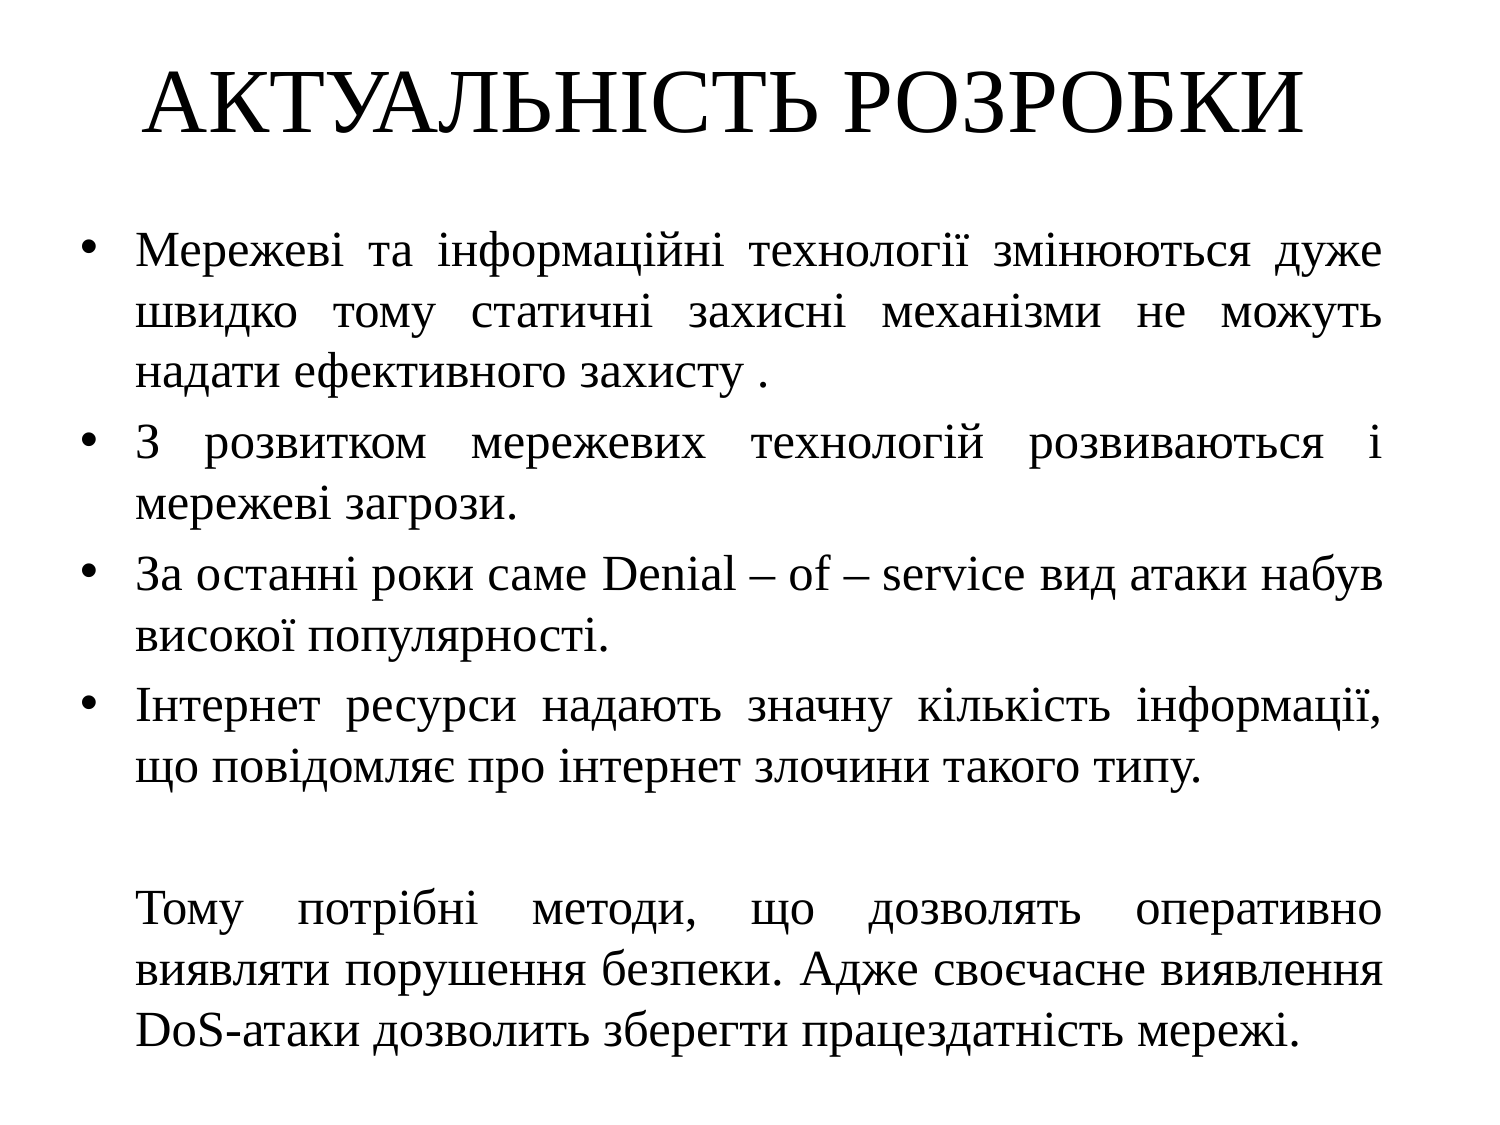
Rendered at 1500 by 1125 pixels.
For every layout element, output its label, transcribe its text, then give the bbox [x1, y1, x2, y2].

list Мережеві та інформаційні технології змінюються дуже швидко тому статичні захисні механізми не можуть надати ефективного захисту . З розвитком мережевих технологій розвиваються і мережеві загрози. За останні роки саме Denial – of – service вид атаки набув високої популярності. Інтернет ресурси надають значну кількість інформації, що повідомляє про інтернет злочини такого типу. Тому потрібні методи, що дозволять оперативно виявляти порушення безпеки. Адже своєчасне виявлення DoS-атаки дозволить зберегти працездатність мережі. [64, 208, 1400, 1083]
title АКТУАЛЬНІСТЬ РОЗРОБКИ [112, 30, 1338, 162]
